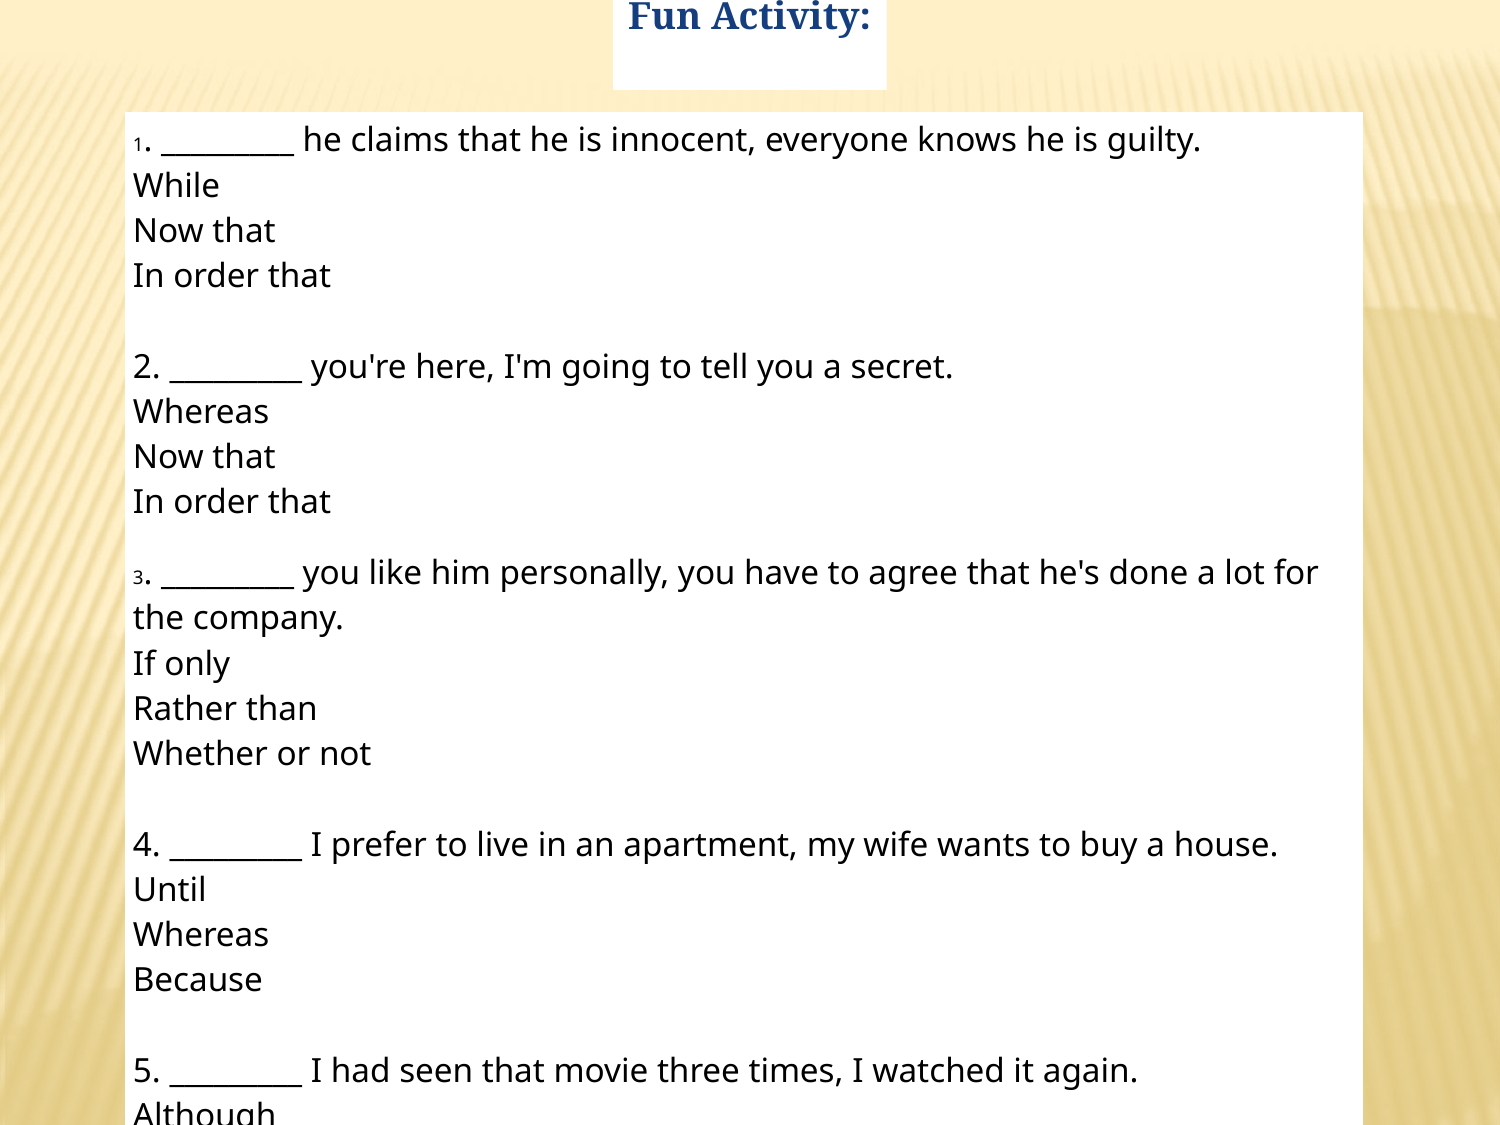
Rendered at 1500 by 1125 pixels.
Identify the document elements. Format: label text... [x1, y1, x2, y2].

text_box Fun Activity: [613, 0, 887, 90]
table_header 1. _________ he claims that he is innocent, everyone knows he is guilty. While Now that In order that 2. _________ you're here, I'm going to tell you a secret. Whereas Now that In order that 3. _________ you like him personally, you have to agree that he's done a lot for the company. If only Rather than Whether or not 4. _________ I prefer to live in an apartment, my wife wants to buy a house. Until Whereas Because 5. _________ I had seen that movie three times, I watched it again. Although Whereas Unless [125, 112, 1363, 1125]
